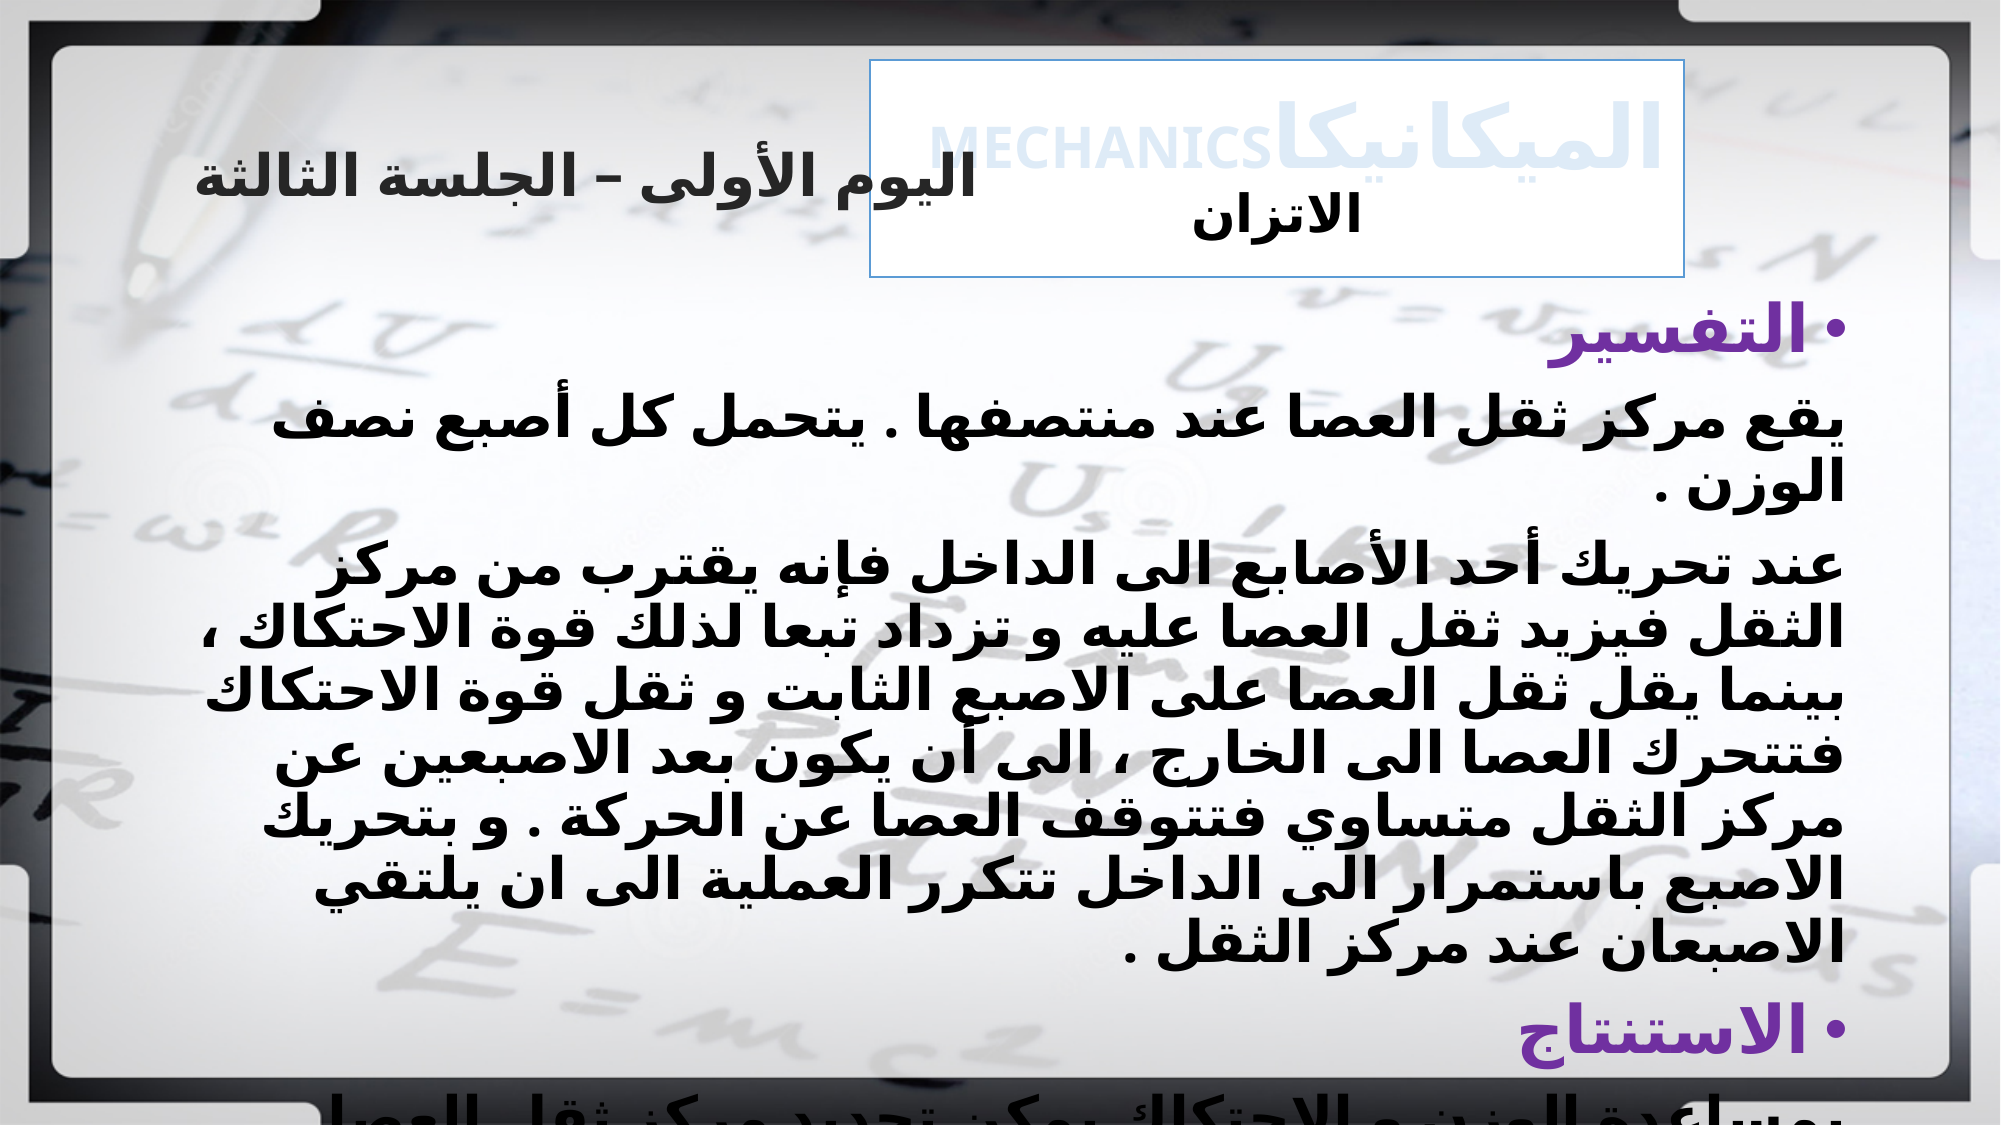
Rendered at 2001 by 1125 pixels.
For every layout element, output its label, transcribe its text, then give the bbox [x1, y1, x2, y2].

list التفسير يقع مركز ثقل العصا عند منتصفها . يتحمل كل أصبع نصف الوزن . عند تحريك أحد الأصابع الى الداخل فإنه يقترب من مركز الثقل فيزيد ثقل العصا عليه و تزداد تبعا لذلك قوة الاحتكاك ، بينما يقل ثقل العصا على الاصبع الثابت و ثقل قوة الاحتكاك فتتحرك العصا الى الخارج ، الى أن يكون بعد الاصبعين عن مركز الثقل متساوي فتتوقف العصا عن الحركة . و بتحريك الاصبع باستمرار الى الداخل تتكرر العملية الى ان يلتقي الاصبعان عند مركز الثقل . الاستنتاج بمساعدة الوزن و الاحتكاك يمكن تحديد مركز ثقل العصا [137, 287, 1863, 1014]
title الميكانيكاMECHANICS الاتزان [869, 59, 1685, 278]
picture [0, 0, 2001, 1125]
text_box اليوم الأولى – الجلسة الثالثة [178, 130, 994, 216]
